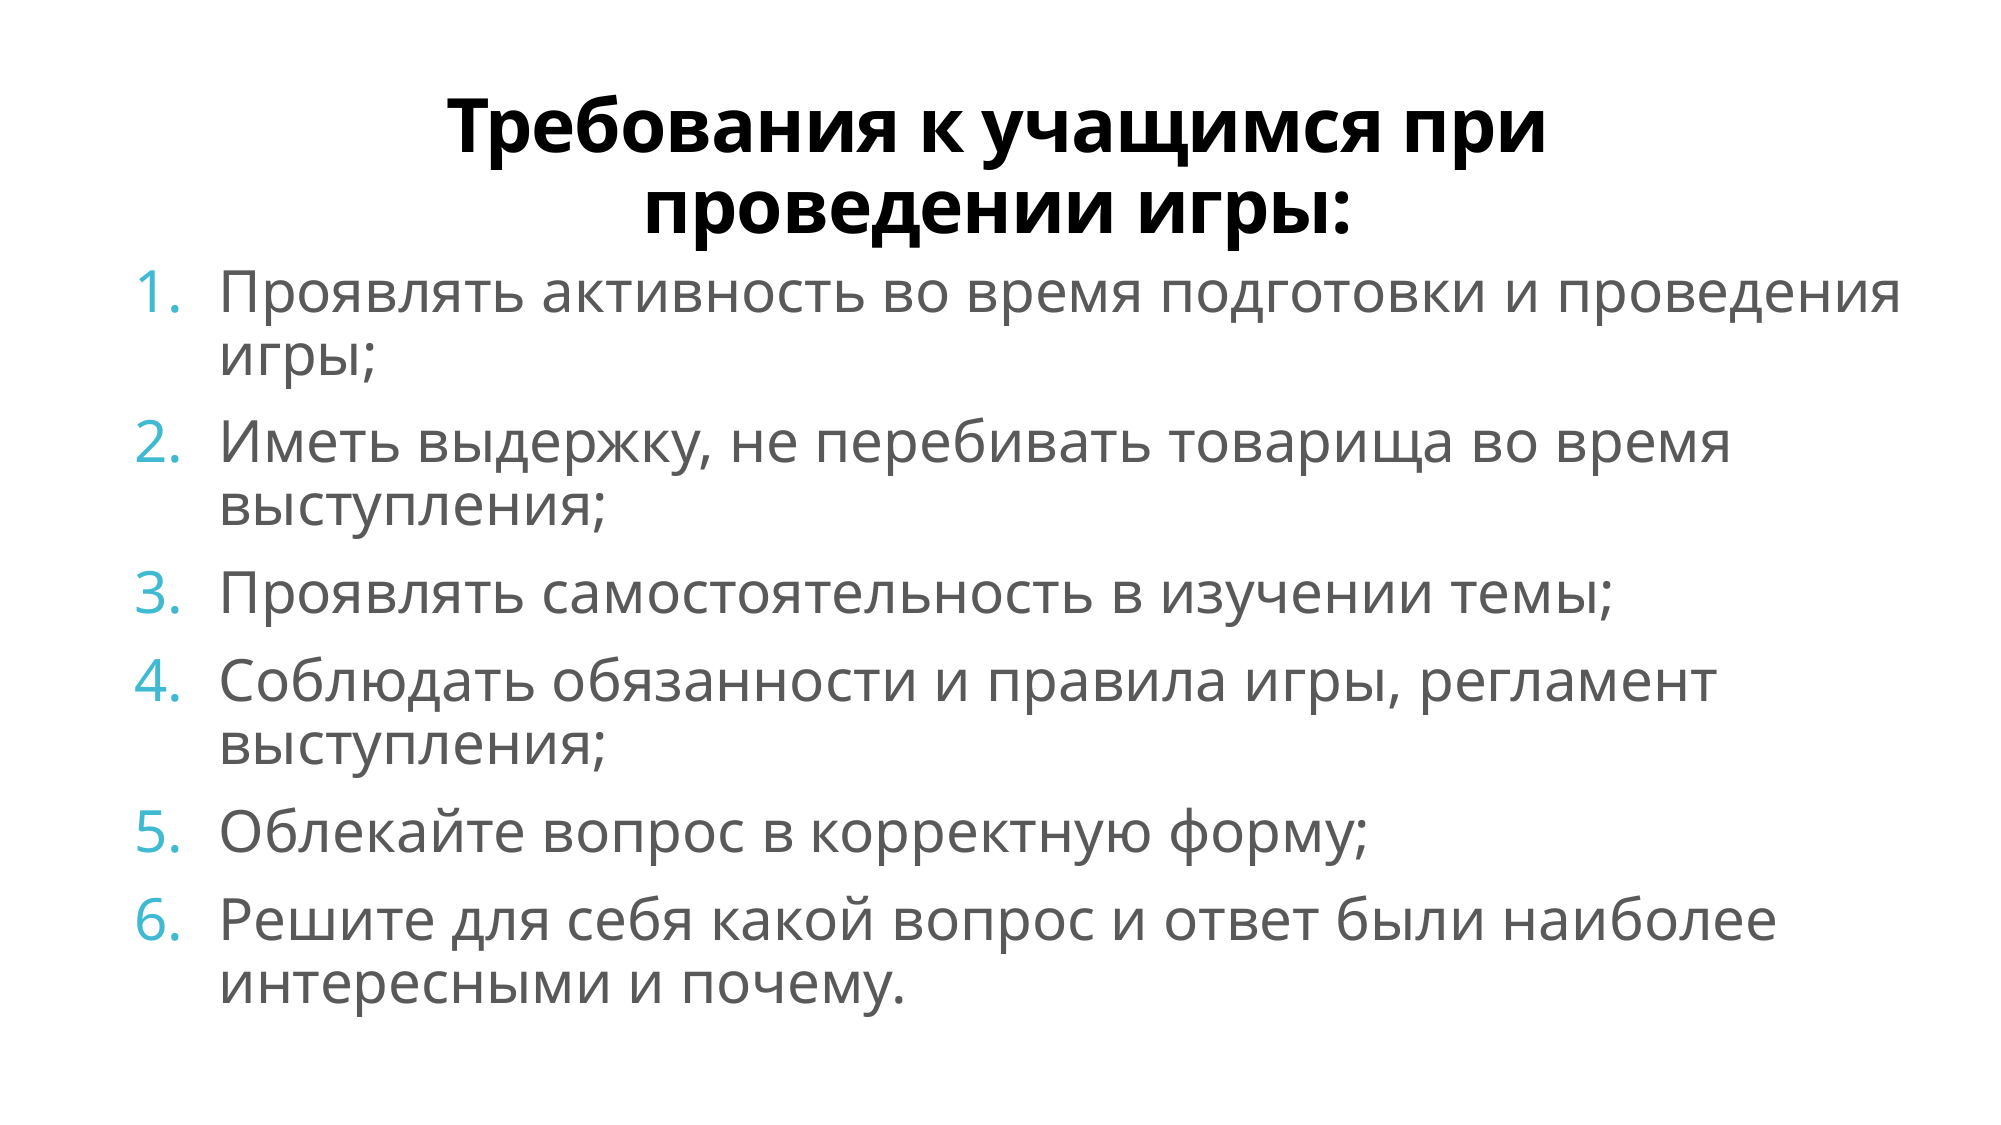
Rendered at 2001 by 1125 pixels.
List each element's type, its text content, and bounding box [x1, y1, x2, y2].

list Проявлять активность во время подготовки и проведения игры; Иметь выдержку, не перебивать товарища во время выступления; Проявлять самостоятельность в изучении темы; Соблюдать обязанности и правила игры, регламент выступления; Облекайте вопрос в корректную форму; Решите для себя какой вопрос и ответ были наиболее интересными и почему. [119, 344, 1922, 934]
title Требования к учащимся при проведении игры: [414, 84, 1581, 344]
